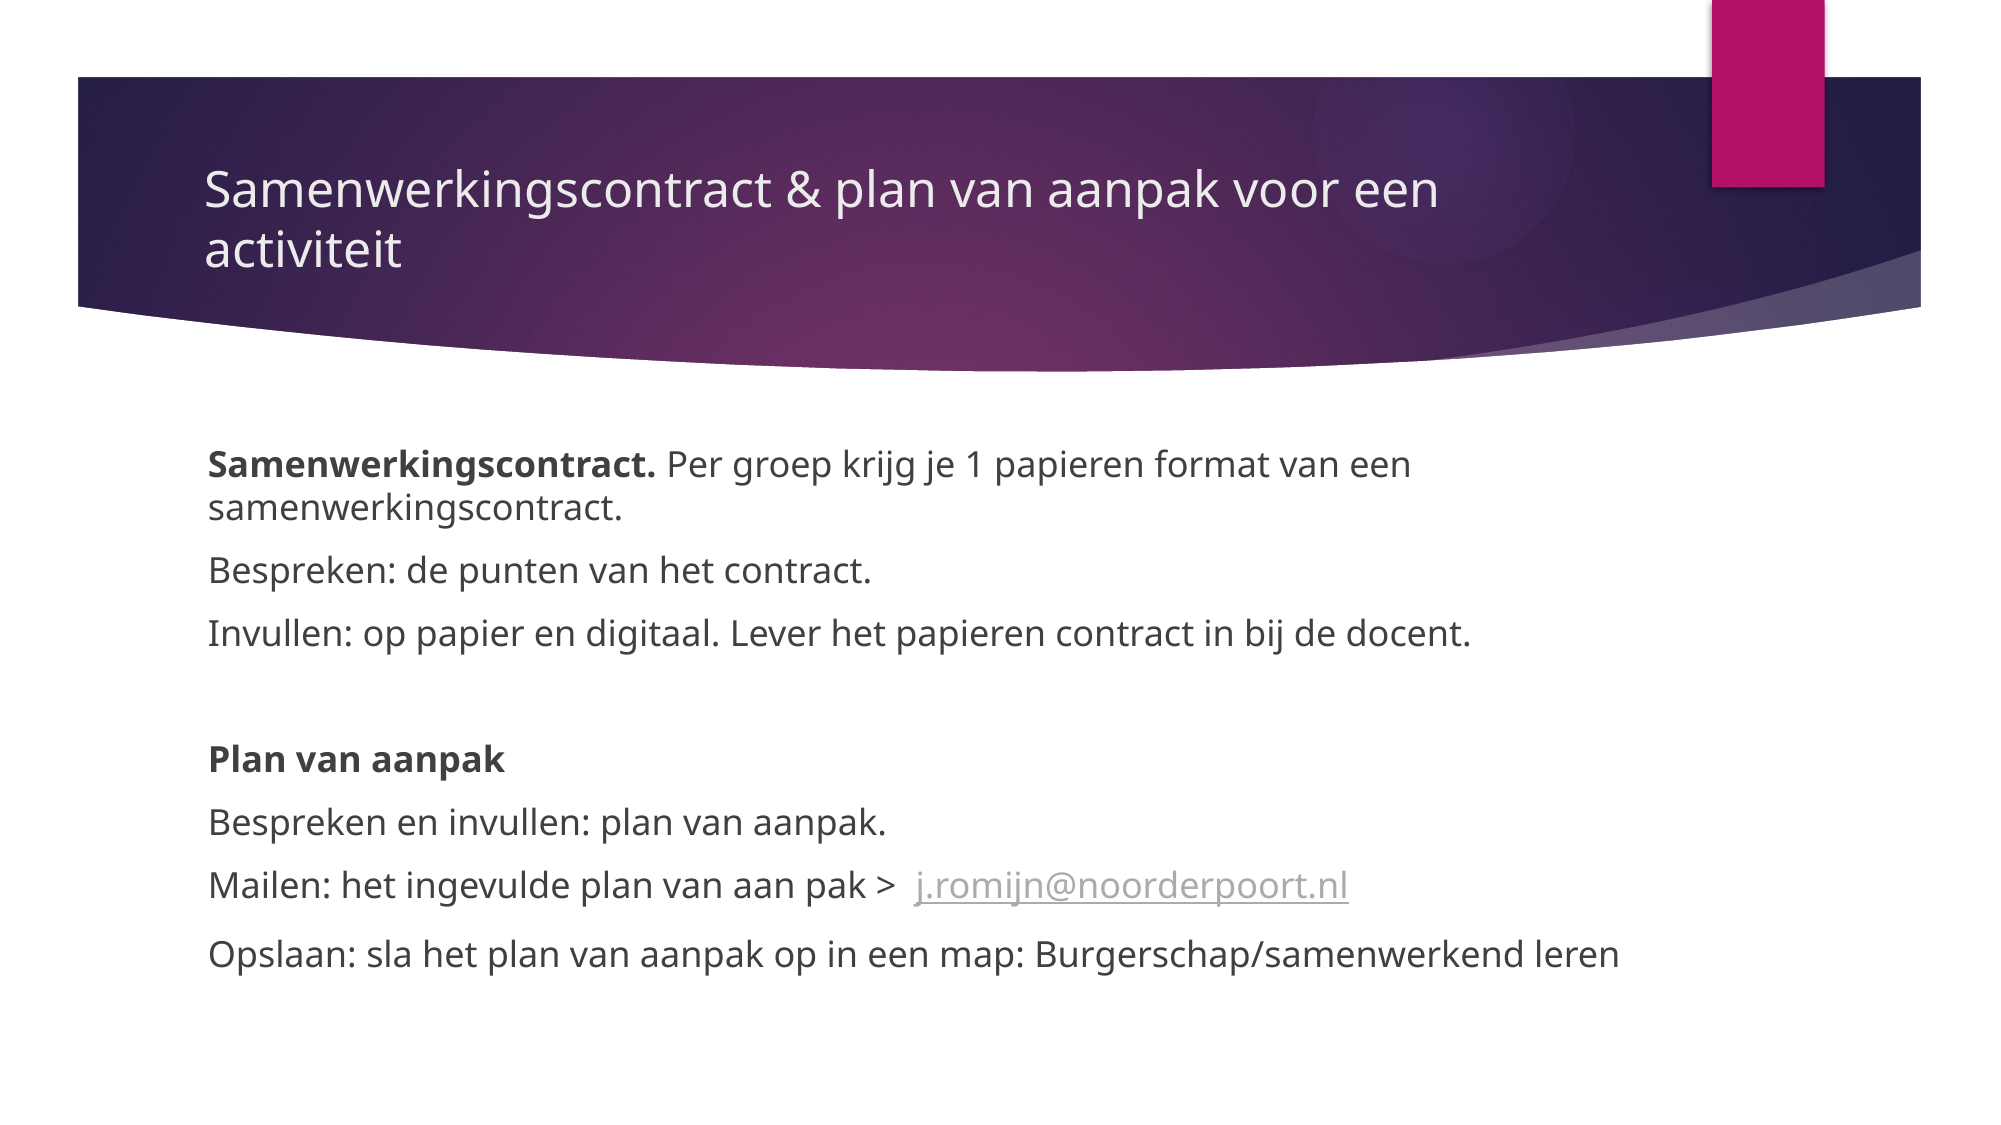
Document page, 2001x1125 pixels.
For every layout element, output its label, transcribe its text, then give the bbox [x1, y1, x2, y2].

list Samenwerkingscontract. Per groep krijg je 1 papieren format van een samenwerkingscontract. Bespreken: de punten van het contract. Invullen: op papier en digitaal. Lever het papieren contract in bij de docent. Plan van aanpak Bespreken en invullen: plan van aanpak. Mailen: het ingevulde plan van aan pak > j.romijn@noorderpoort.nl Opslaan: sla het plan van aanpak op in een map: Burgerschap/samenwerkend leren [192, 433, 1641, 995]
title Samenwerkingscontract & plan van aanpak voor een activiteit [189, 159, 1627, 276]
